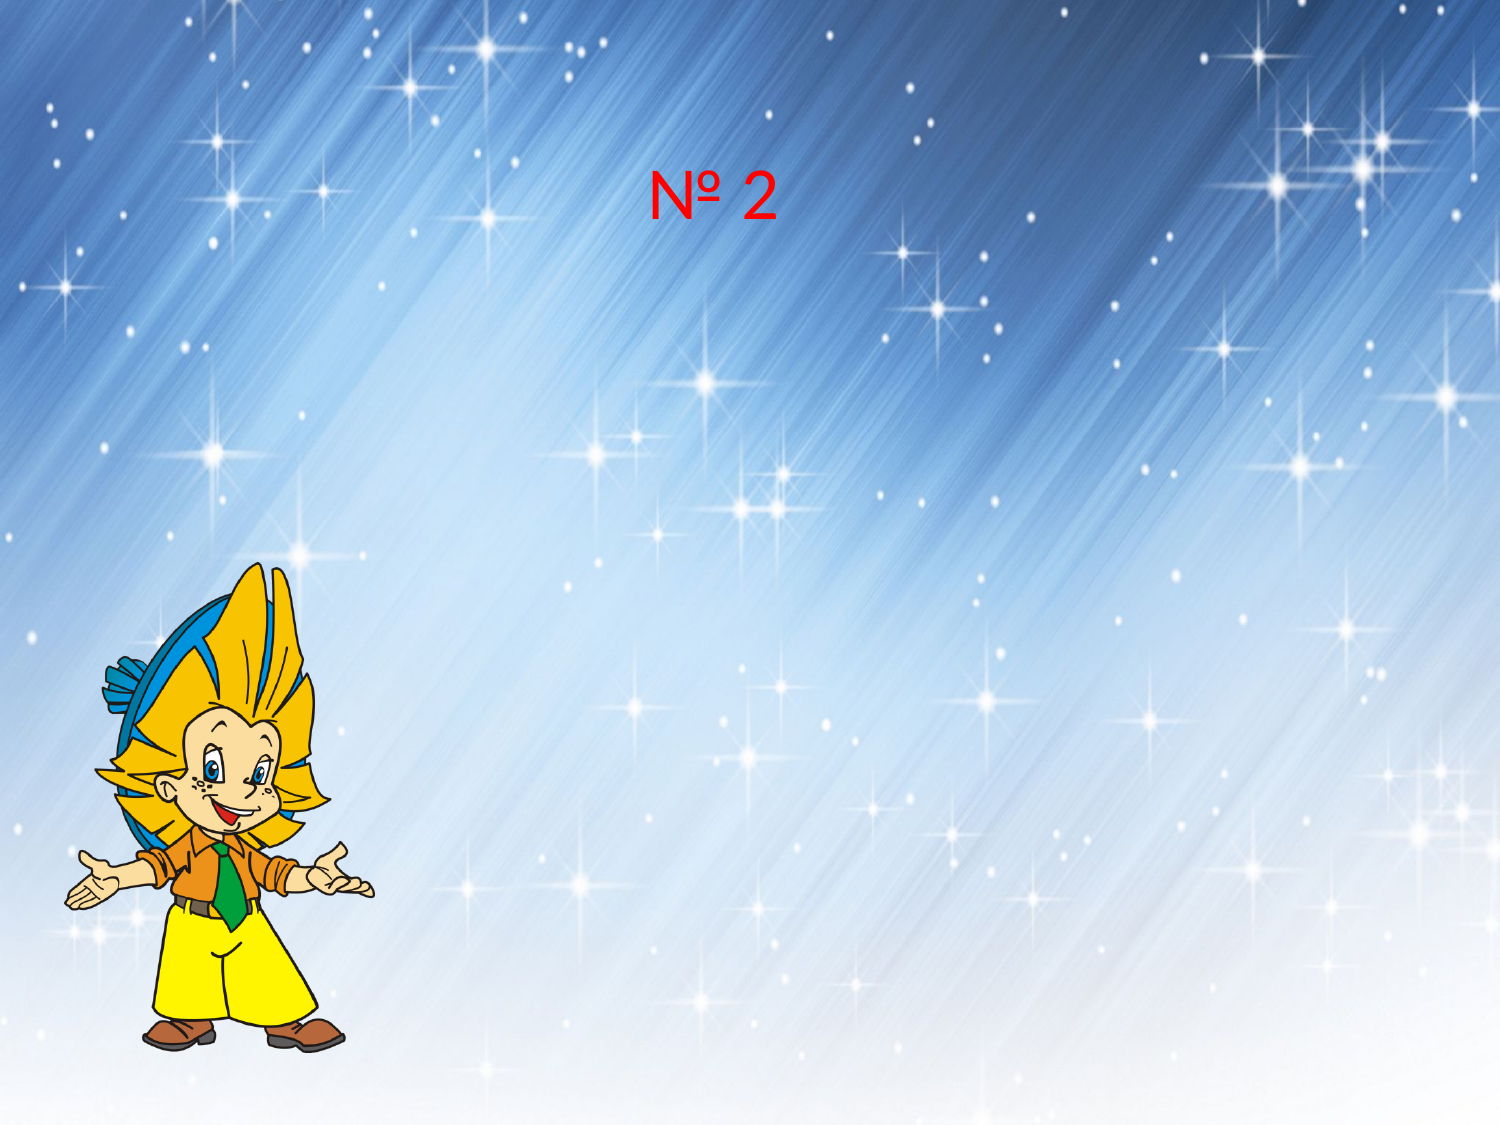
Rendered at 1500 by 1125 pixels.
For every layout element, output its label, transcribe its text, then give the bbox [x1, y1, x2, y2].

picture [0, 0, 1500, 1125]
text_box № 2 [632, 137, 795, 242]
